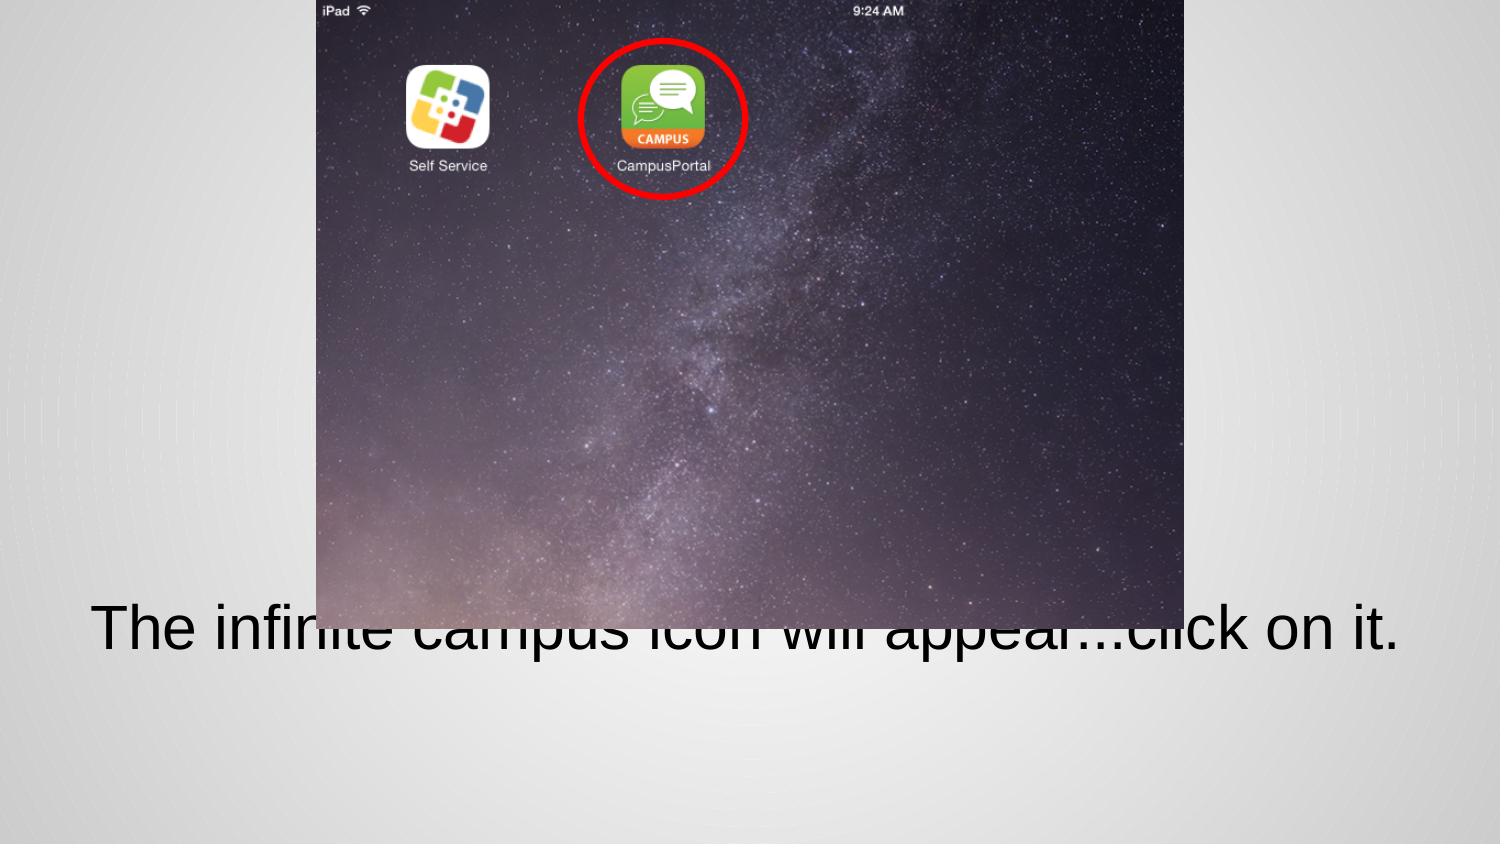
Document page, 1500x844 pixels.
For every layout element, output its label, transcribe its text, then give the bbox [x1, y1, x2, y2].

list The infinite campus icon will appear...click on it. [75, 196, 1425, 808]
picture [315, 0, 1185, 629]
